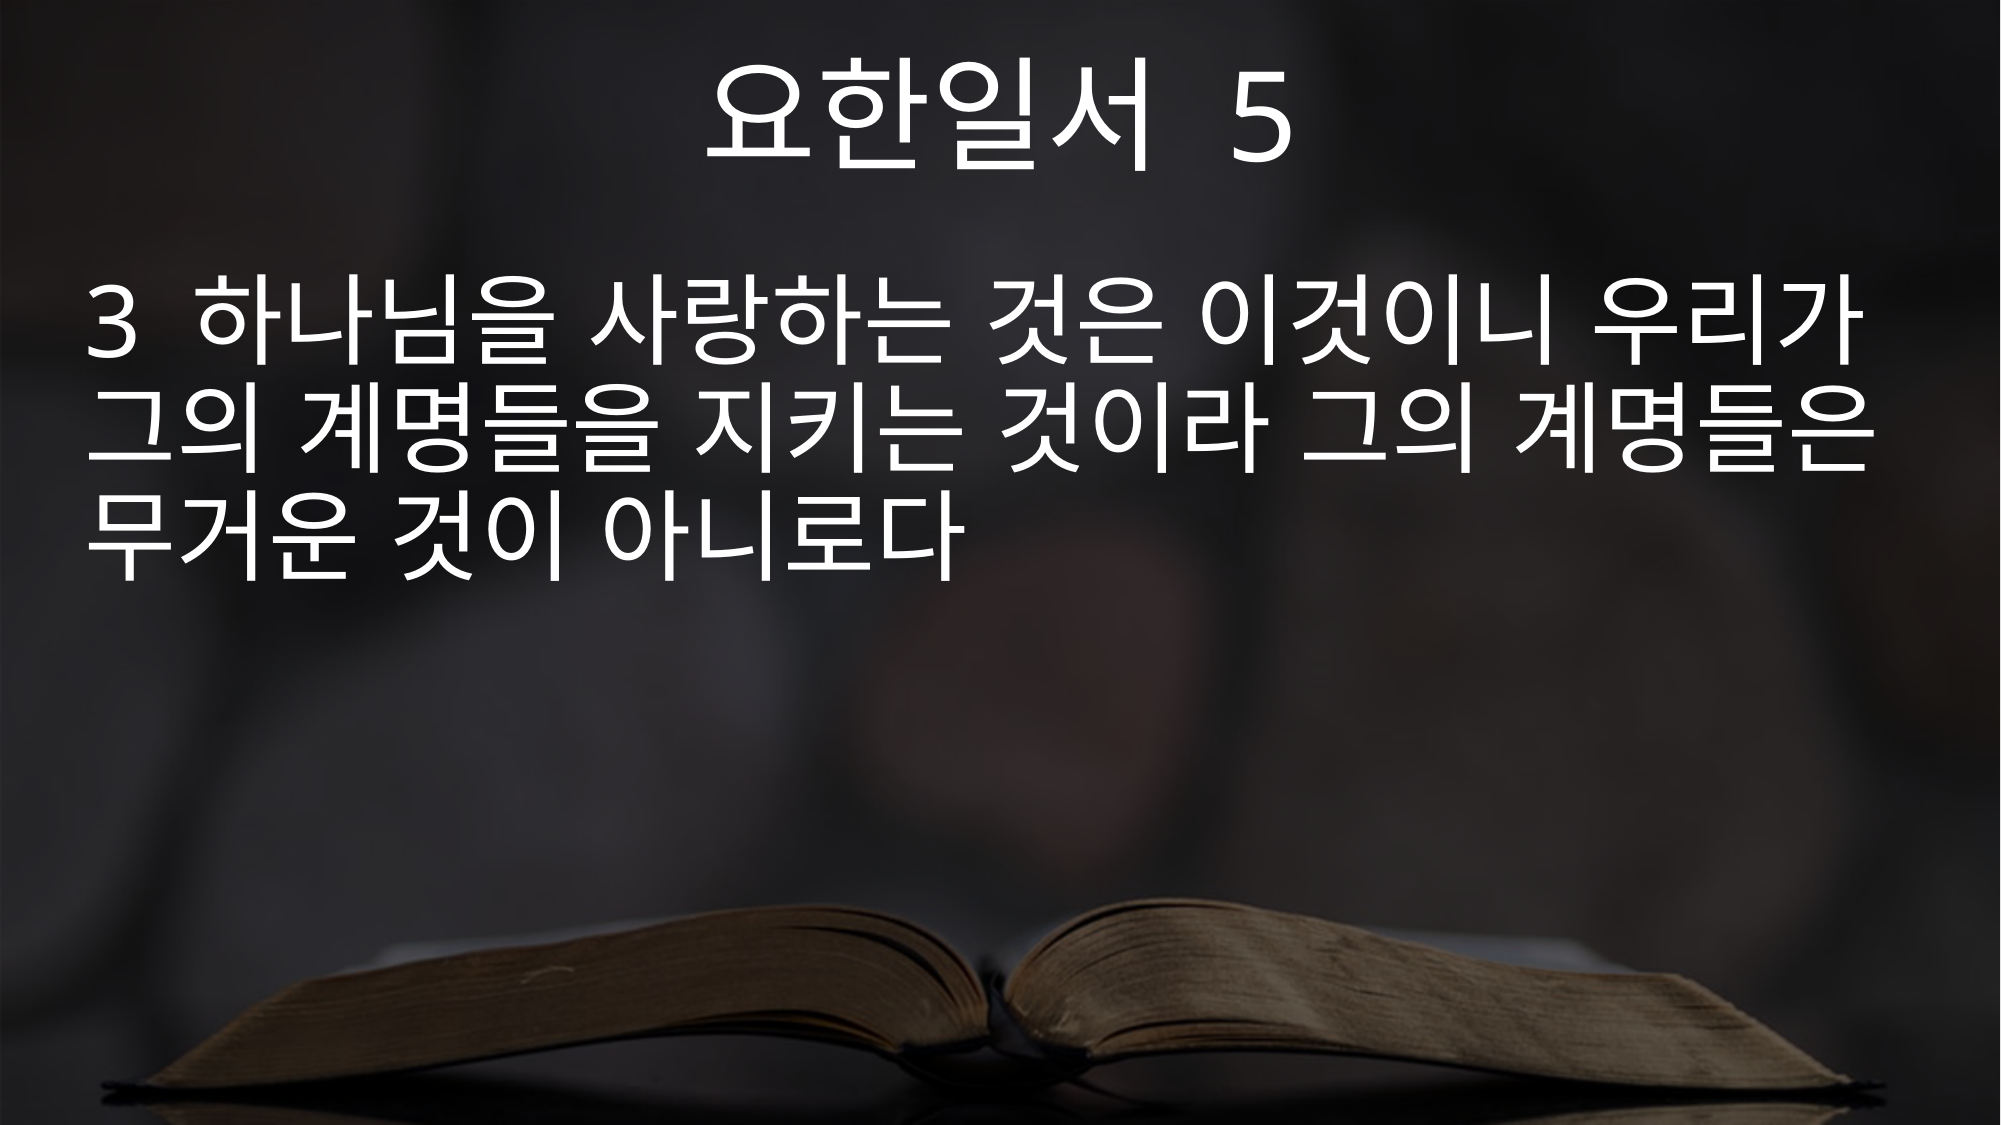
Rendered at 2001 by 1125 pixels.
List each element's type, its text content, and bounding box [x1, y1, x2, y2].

footer 요한일서 5 [0, 32, 2000, 192]
picture [0, 0, 2001, 1125]
list 3 하나님을 사랑하는 것은 이것이니 우리가 그의 계명들을 지키는 것이라 그의 계명들은 무거운 것이 아니로다 [69, 263, 1953, 423]
